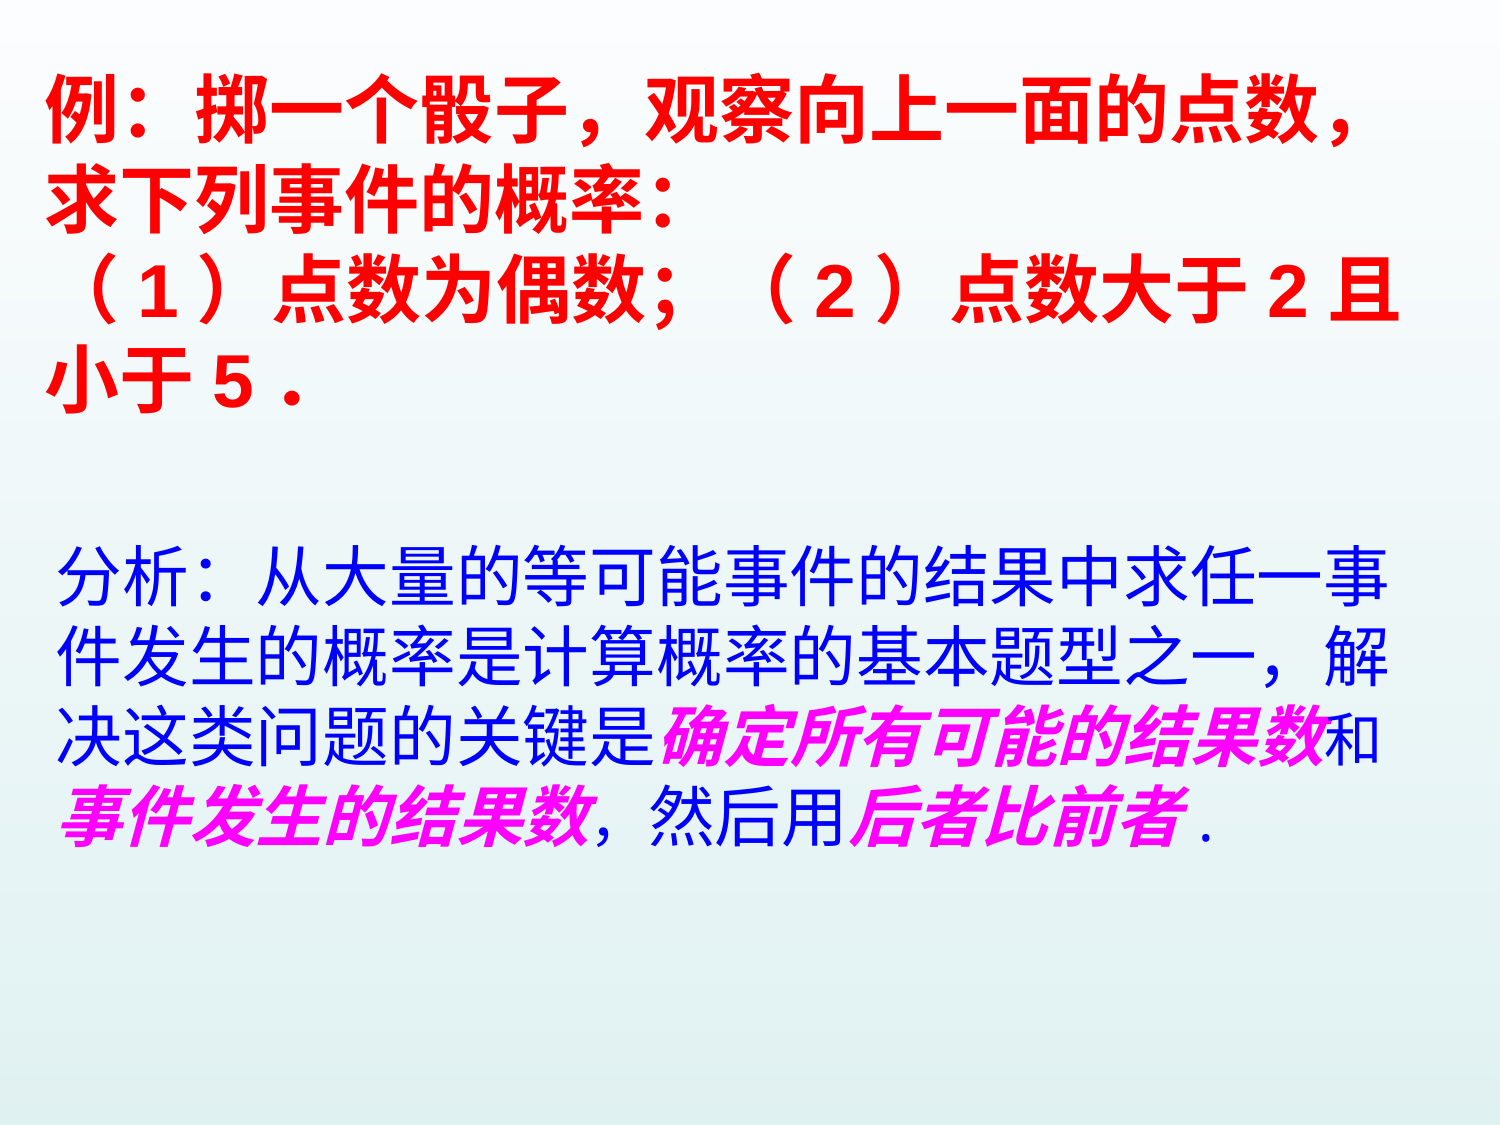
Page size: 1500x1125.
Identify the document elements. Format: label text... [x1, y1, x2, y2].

text_box 分析：从大量的等可能事件的结果中求任一事件发生的概率是计算概率的基本题型之一，解决这类问题的关键是确定所有可能的结果数和事件发生的结果数，然后用后者比前者. [41, 527, 1447, 862]
text_box 例：掷一个骰子，观察向上一面的点数，求下列事件的概率： （1）点数为偶数；（2）点数大于2且小于5． [29, 54, 1459, 430]
